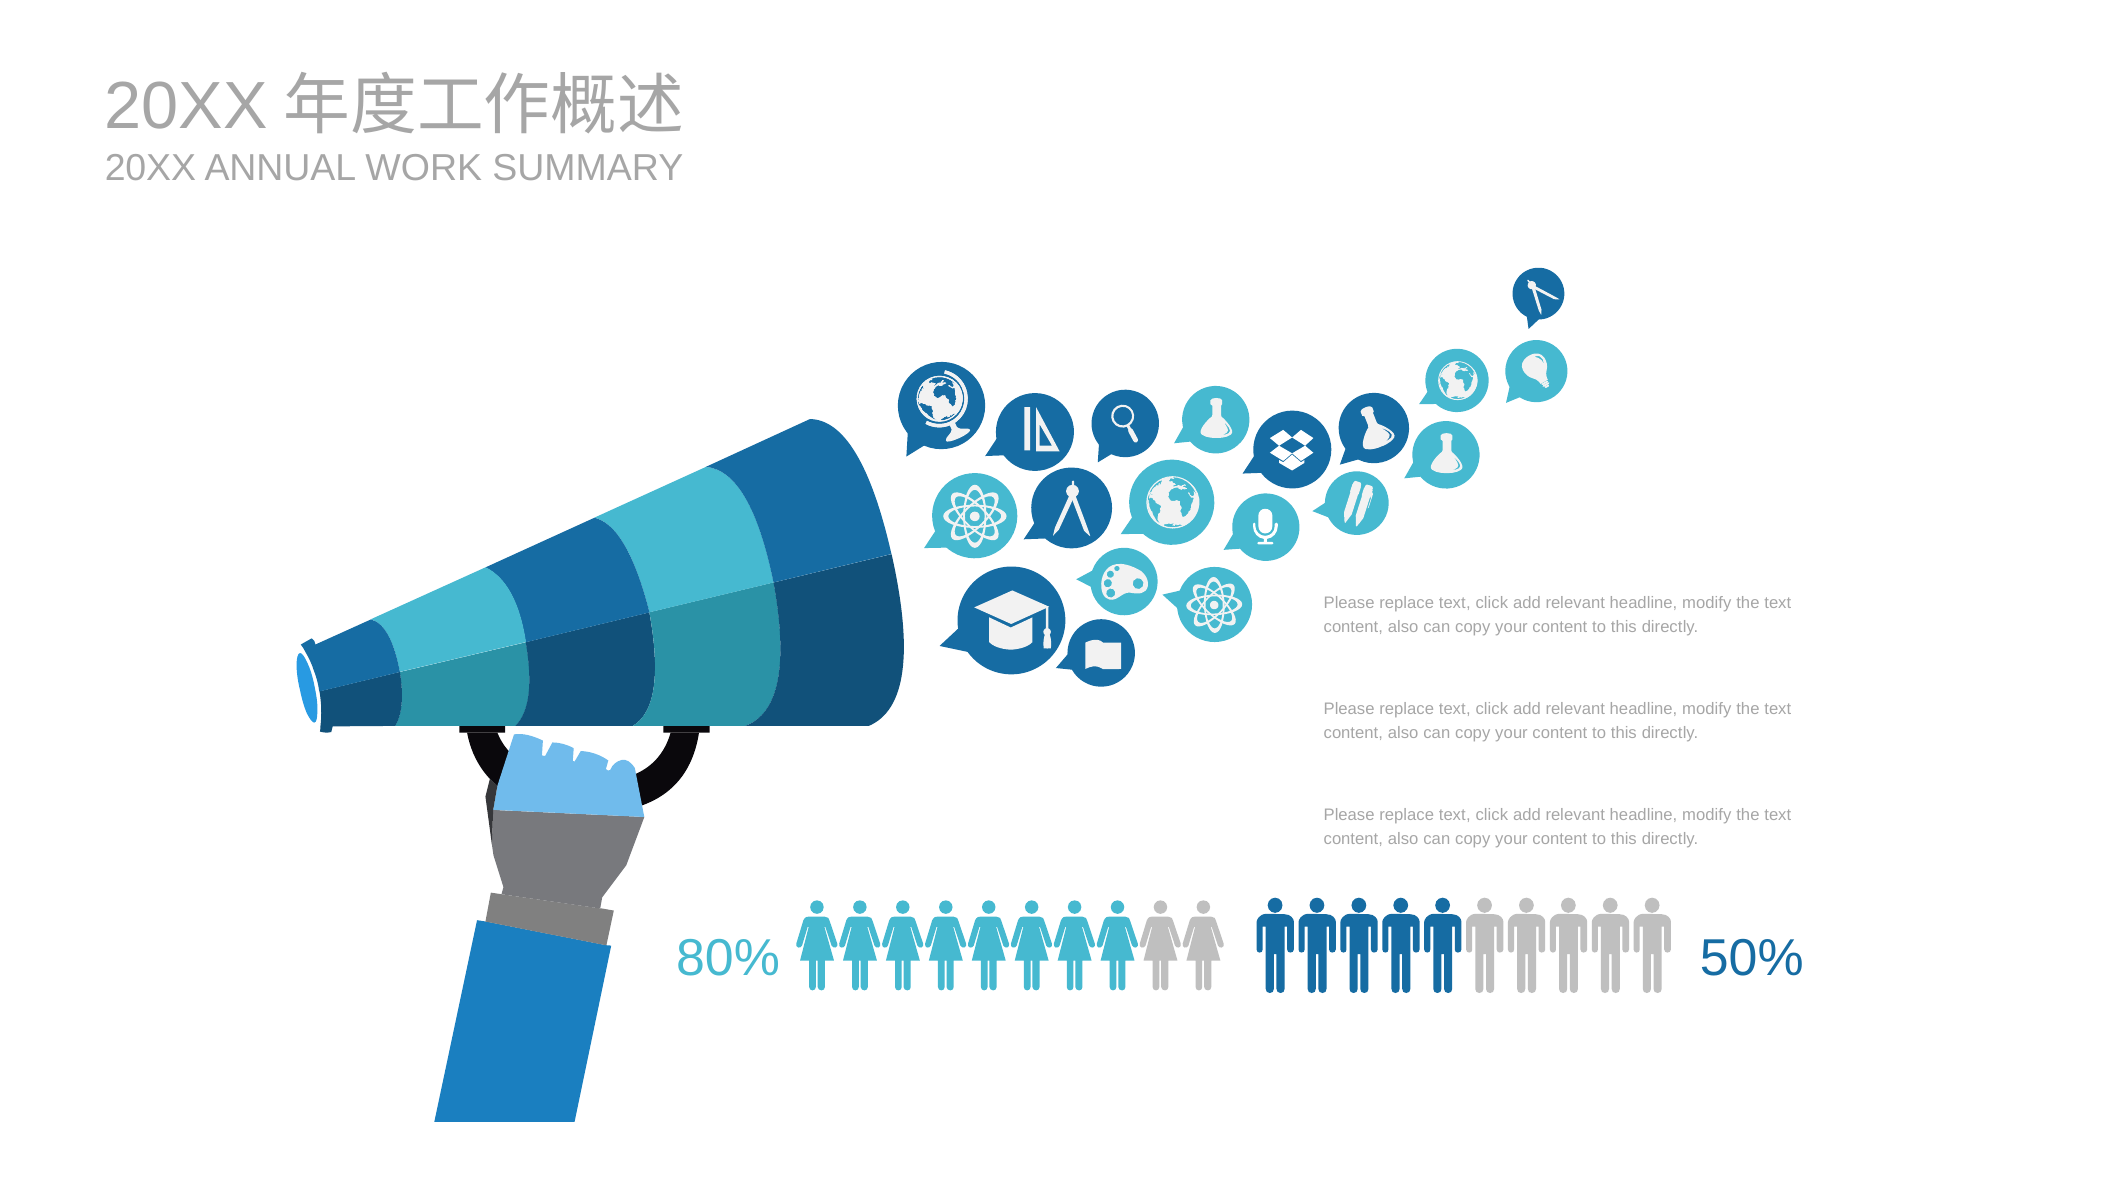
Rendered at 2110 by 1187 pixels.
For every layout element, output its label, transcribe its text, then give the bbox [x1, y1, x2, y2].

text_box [884, 267, 1569, 687]
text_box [1256, 897, 1671, 994]
text_box Please replace text, click add relevant headline, modify the text content, also can copy your content to this directly. [1323, 693, 1826, 742]
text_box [795, 900, 1225, 991]
text_box 20XX年度工作概述 [104, 61, 692, 142]
text_box Please replace text, click add relevant headline, modify the text content, also can copy your content to this directly. [1323, 799, 1826, 848]
text_box 20XX ANNUAL WORK SUMMARY [104, 142, 692, 188]
text_box 50% [1699, 911, 1805, 986]
text_box Please replace text, click add relevant headline, modify the text content, also can copy your content to this directly. [1569, 587, 1826, 636]
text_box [296, 419, 914, 1122]
